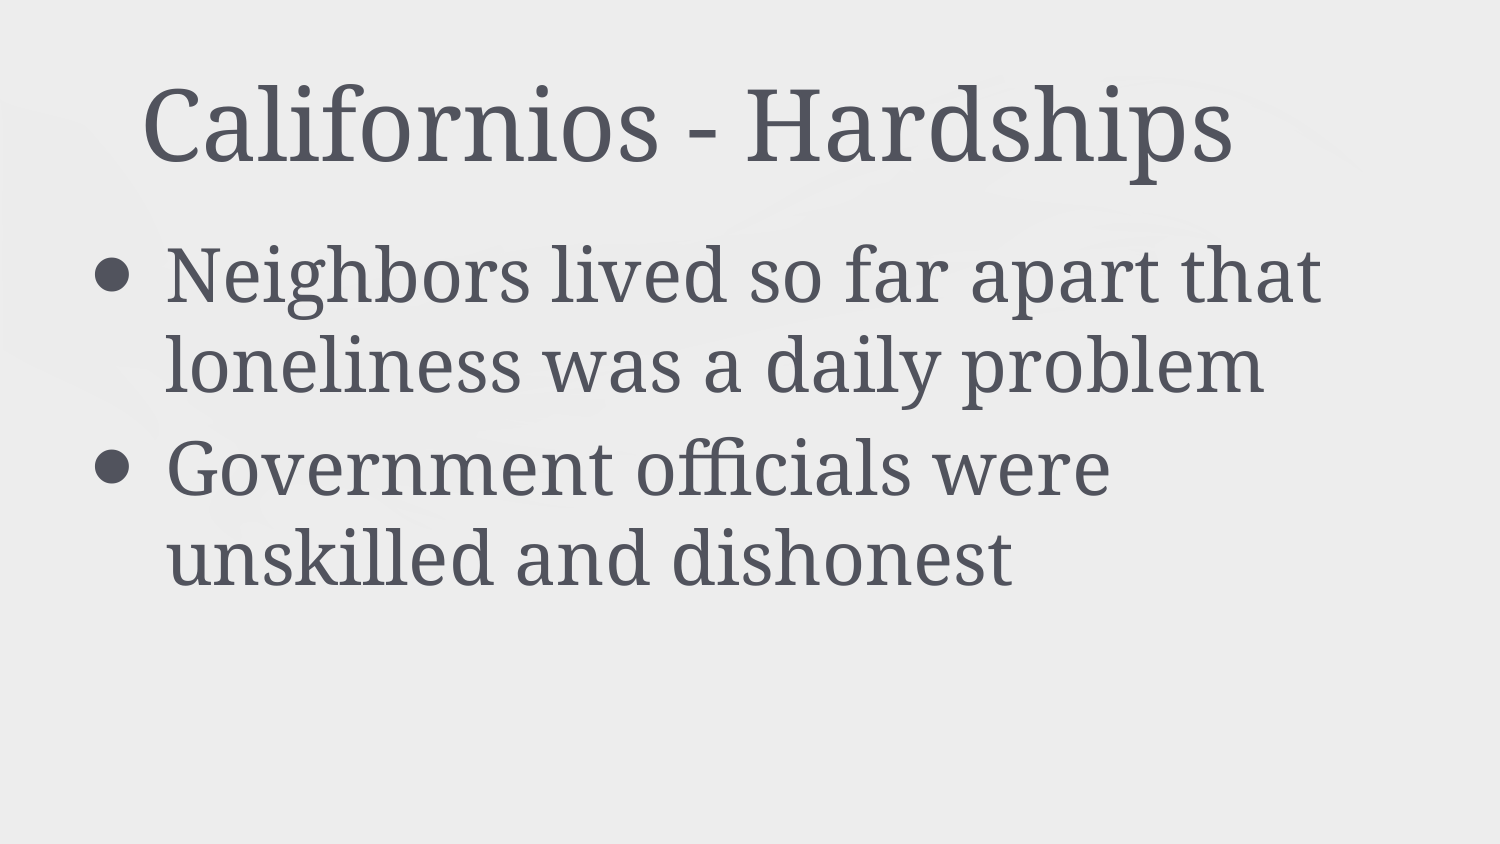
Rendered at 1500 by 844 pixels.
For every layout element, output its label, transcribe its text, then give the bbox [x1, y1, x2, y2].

title Californios - Hardships [75, 25, 1425, 197]
list Neighbors lived so far apart that loneliness was a daily problem Government officials were unskilled and dishonest [75, 212, 1425, 808]
